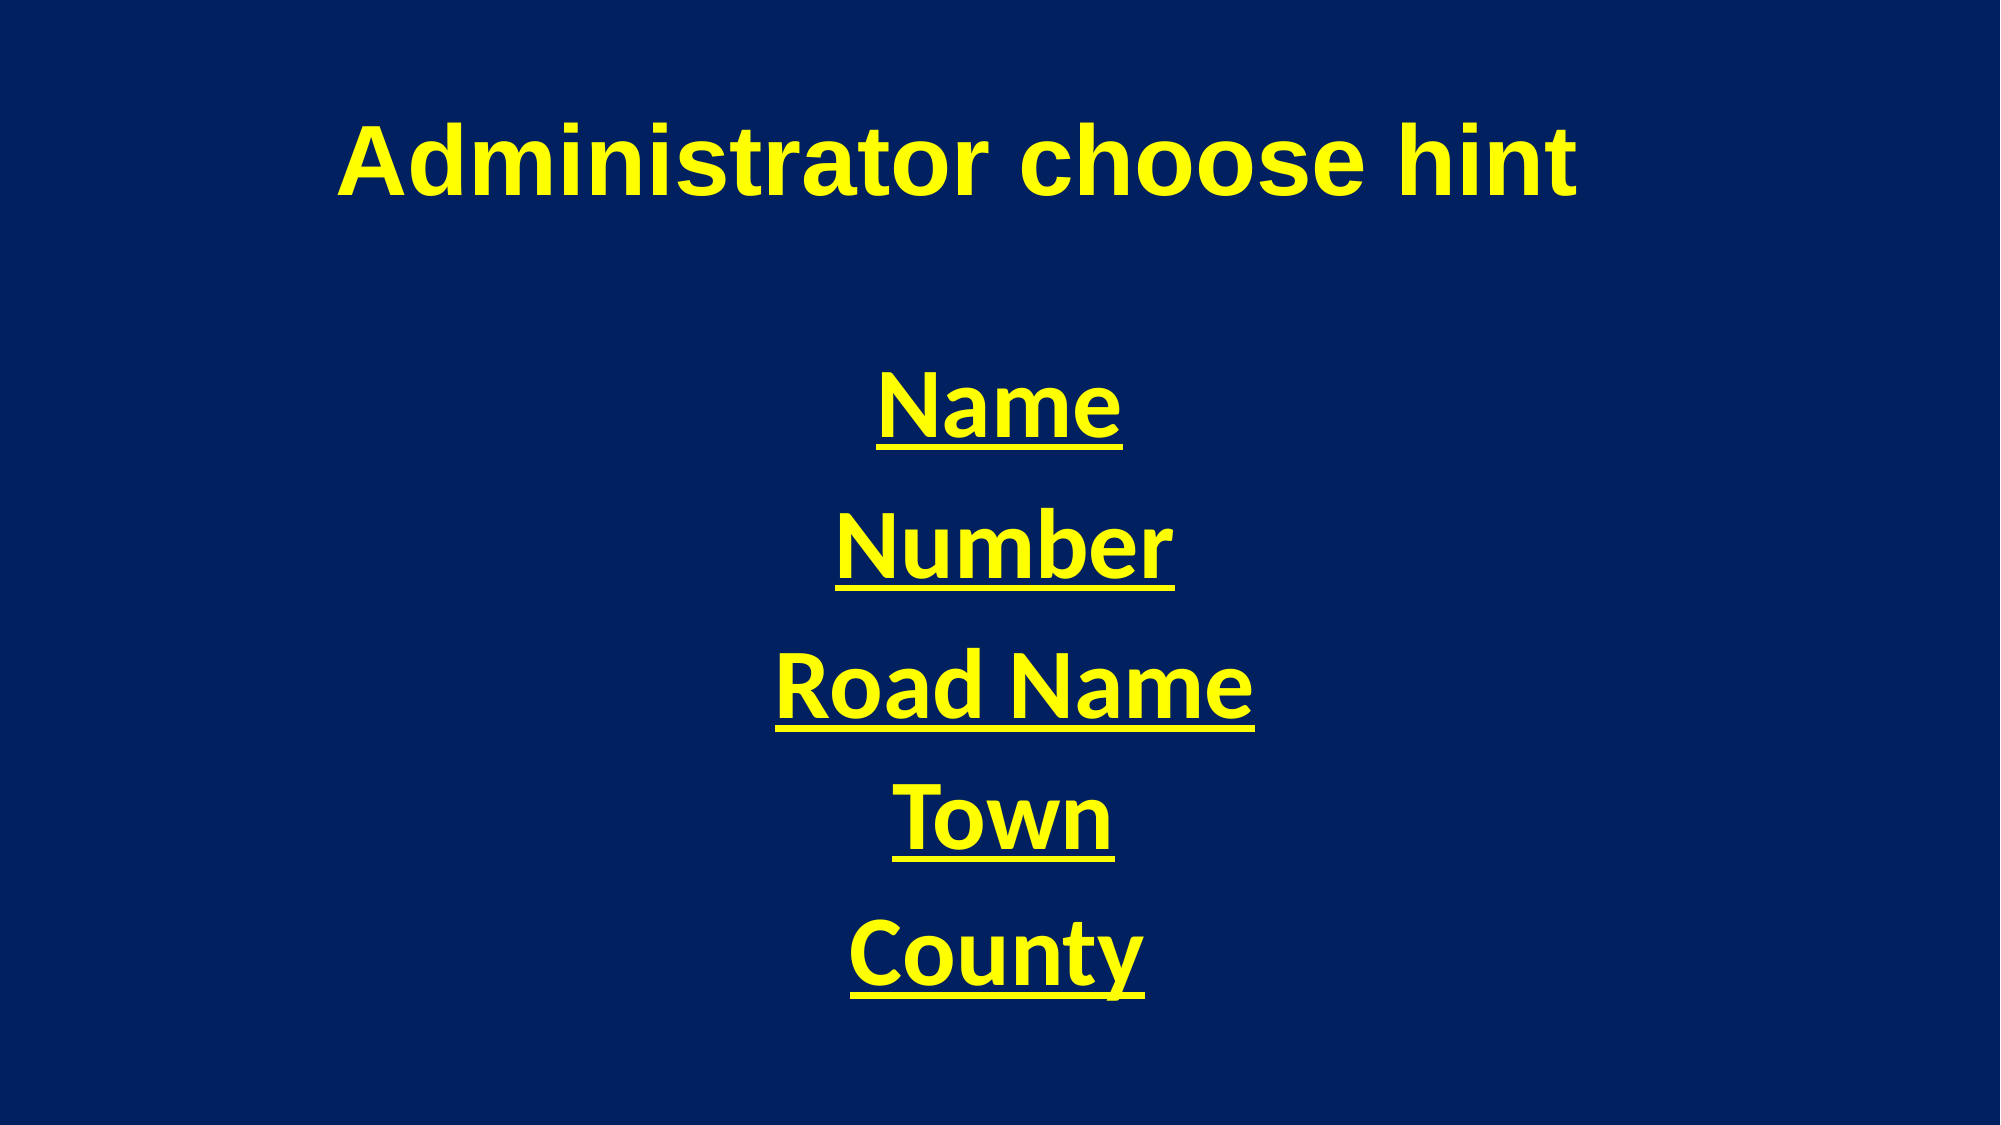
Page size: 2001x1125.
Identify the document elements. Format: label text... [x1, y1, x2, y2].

text_box Name [861, 329, 1165, 465]
text_box Road Name [760, 611, 1282, 747]
text_box Administrator choose hint [201, 102, 1714, 252]
text_box County [835, 878, 1165, 1014]
text_box Town [877, 742, 1239, 877]
text_box Number [819, 470, 1223, 606]
